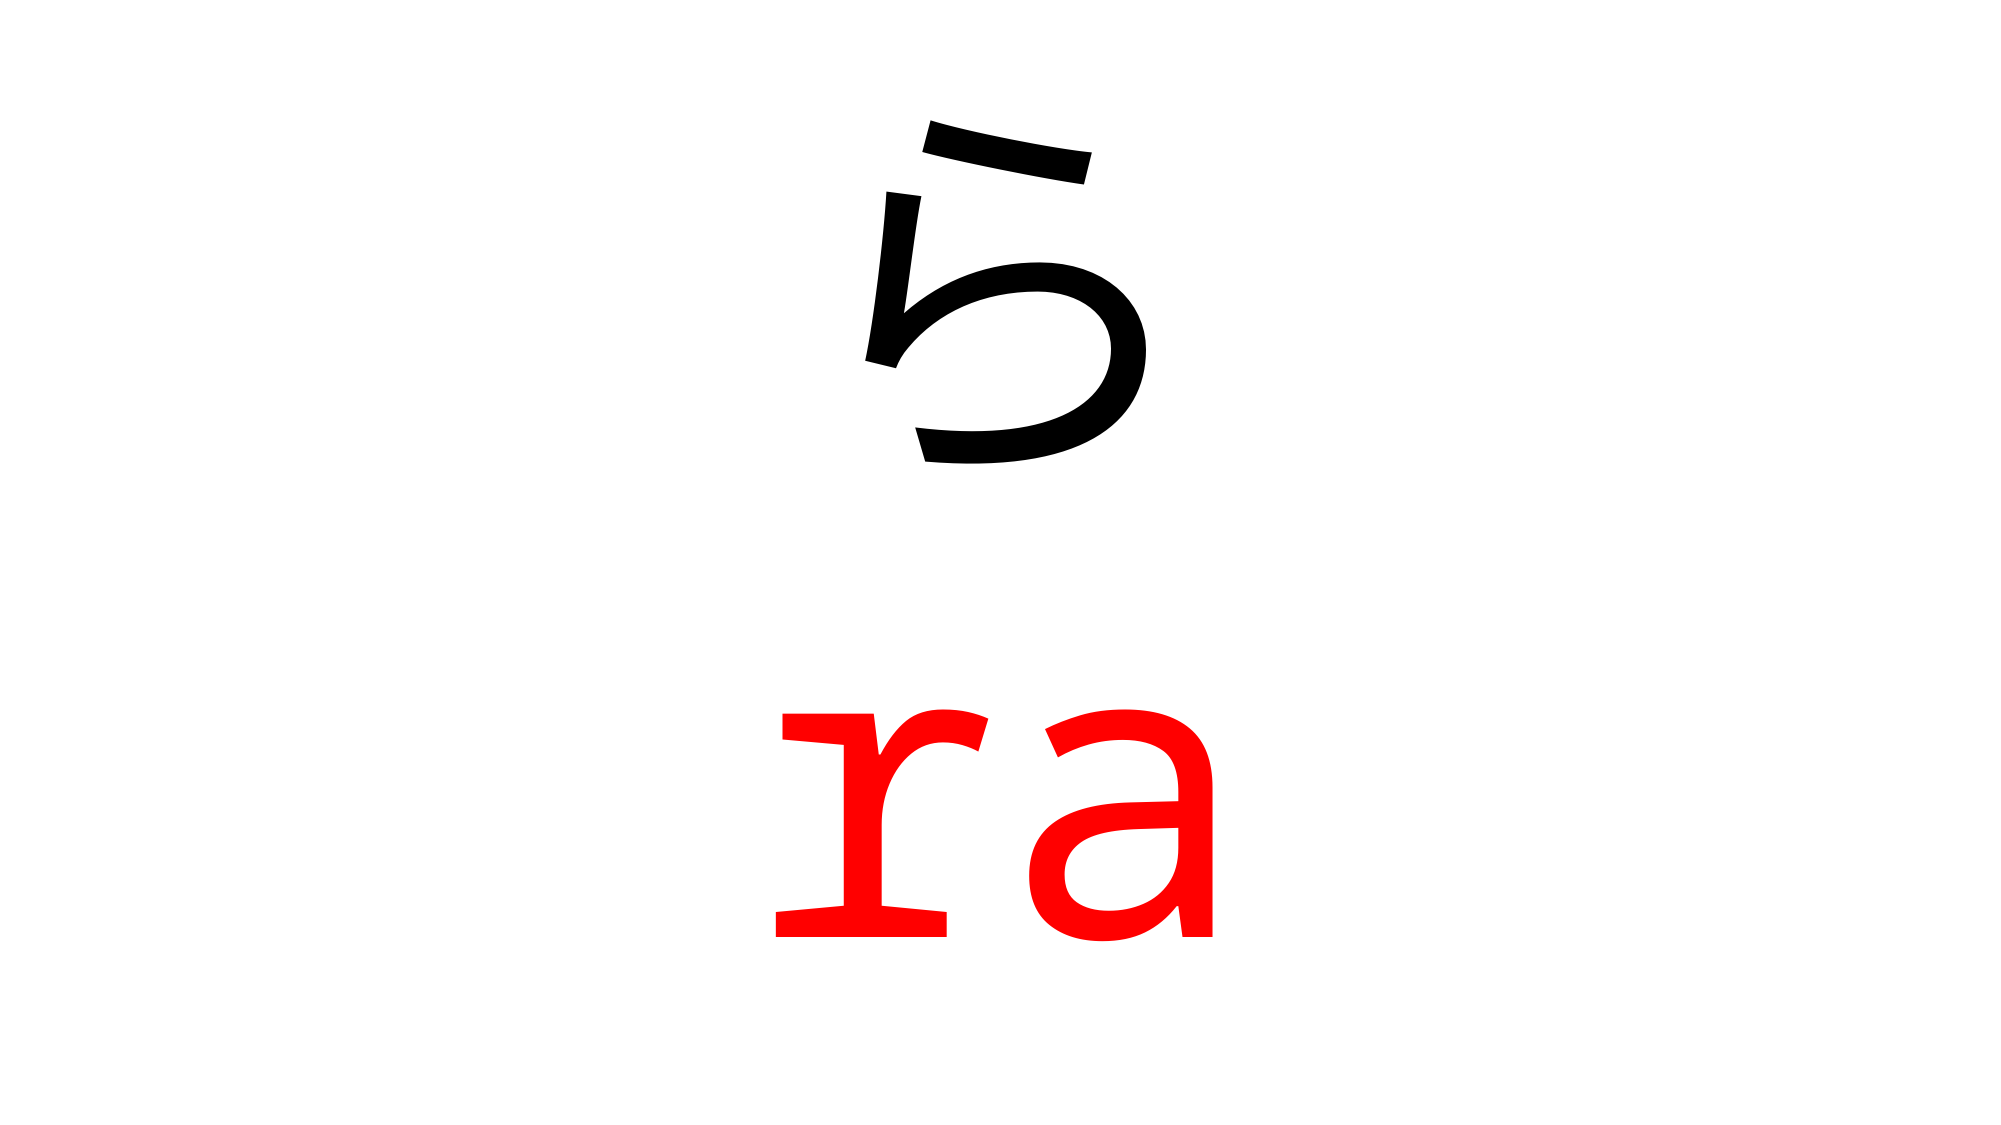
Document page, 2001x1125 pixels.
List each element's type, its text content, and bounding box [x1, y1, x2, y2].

text_box ra [249, 562, 1750, 1036]
title ら [249, 71, 1750, 545]
